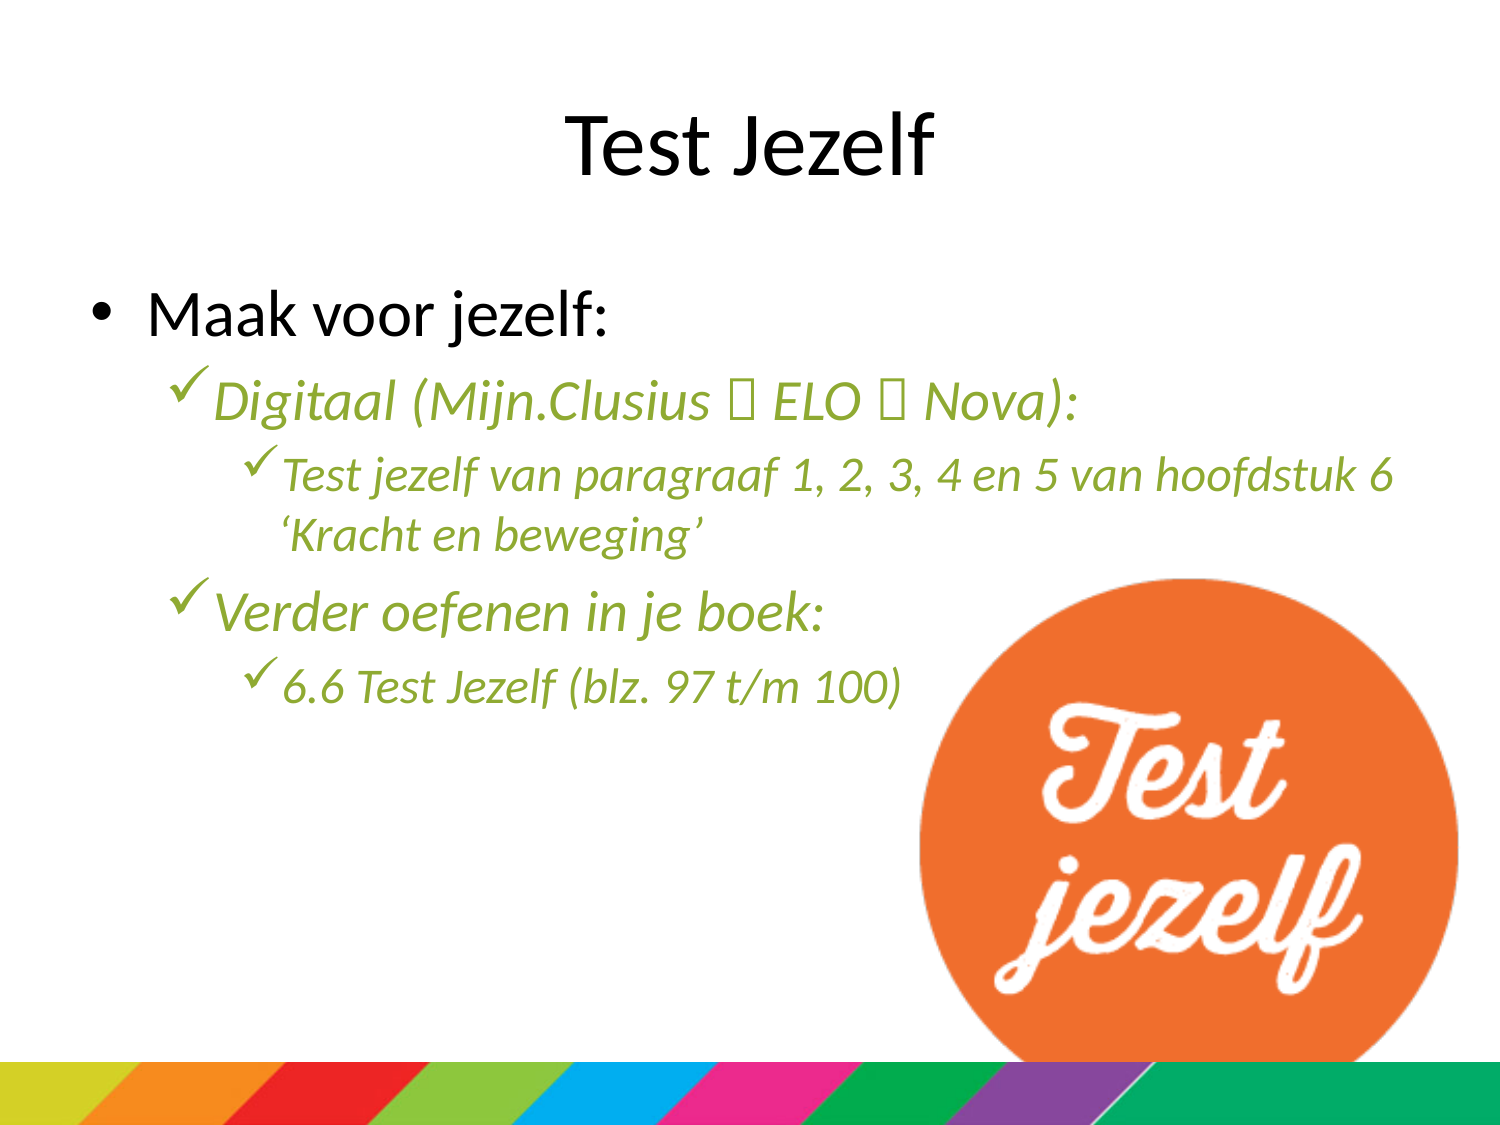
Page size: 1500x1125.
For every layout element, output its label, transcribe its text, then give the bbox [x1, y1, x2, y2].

picture [656, 538, 1500, 1125]
picture [0, 1062, 574, 1125]
title Test Jezelf [75, 45, 1425, 233]
list Maak voor jezelf: Digitaal (Mijn.Clusius  ELO  Nova): Test jezelf van paragraaf 1, 2, 3, 4 en 5 van hoofdstuk 6 ‘Kracht en beweging’ Verder oefenen in je boek: 6.6 Test Jezelf (blz. 97 t/m 100) [75, 262, 1425, 1005]
